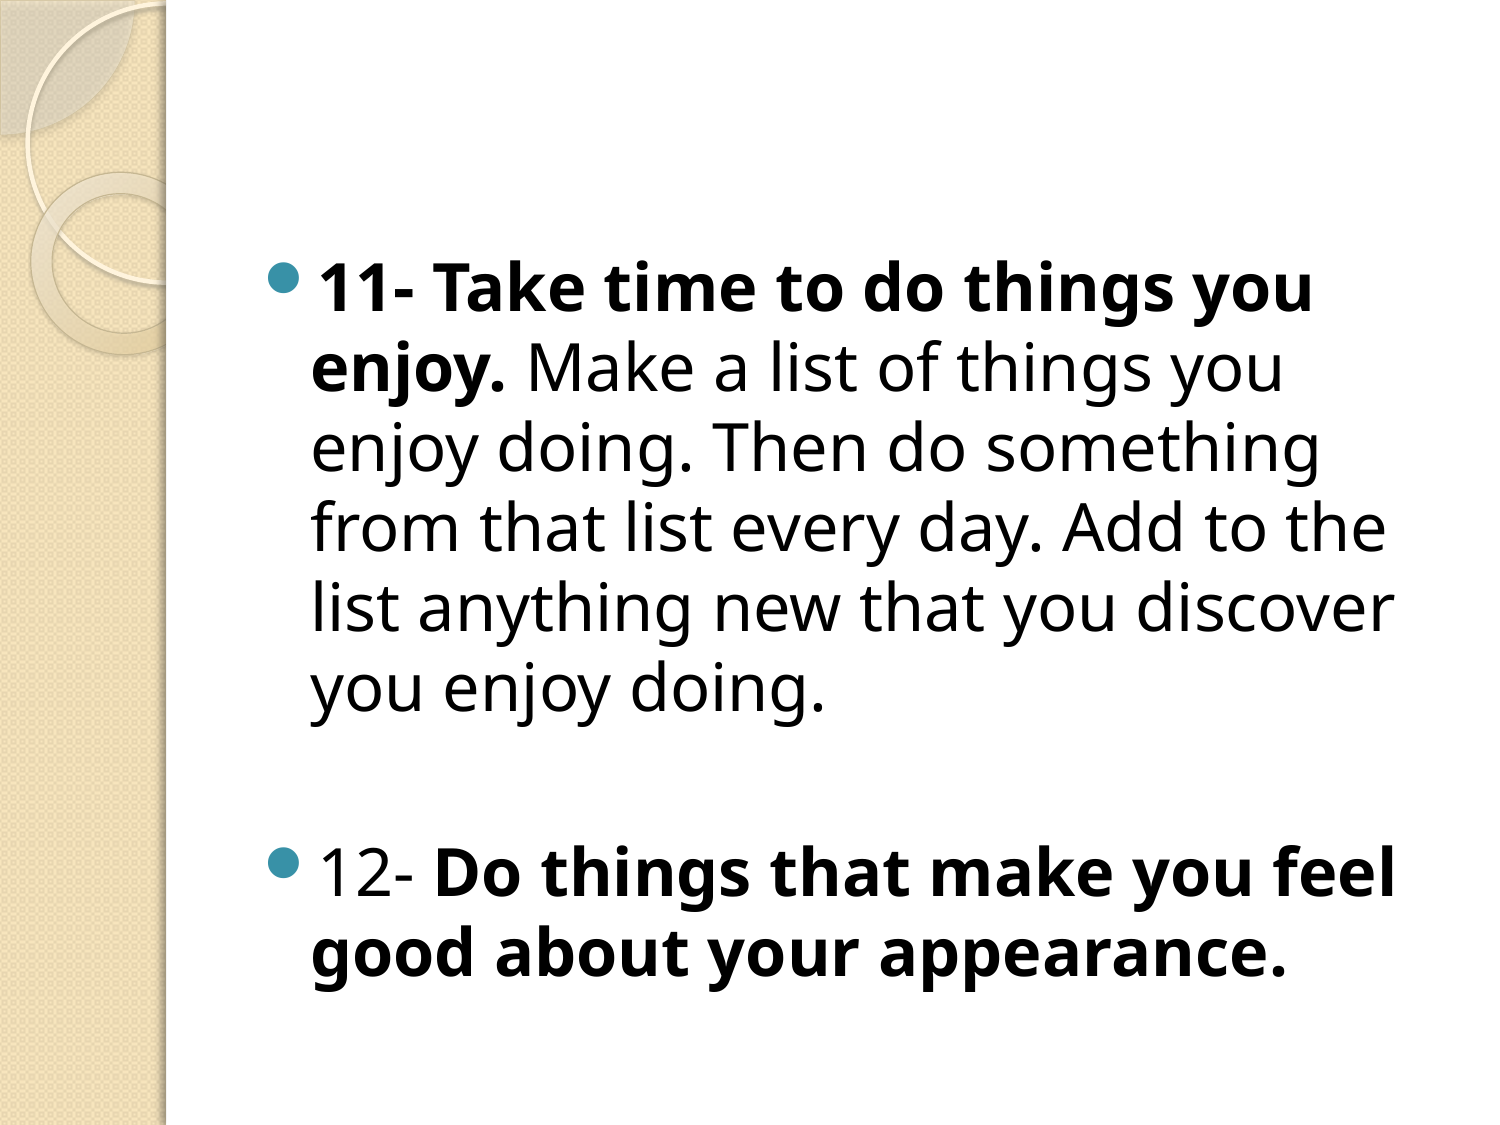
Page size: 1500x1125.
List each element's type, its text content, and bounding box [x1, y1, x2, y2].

list 11- Take time to do things you enjoy. Make a list of things you enjoy doing. Then do something from that list every day. Add to the list anything new that you discover you enjoy doing. 12- Do things that make you feel good about your appearance. [235, 237, 1466, 1025]
